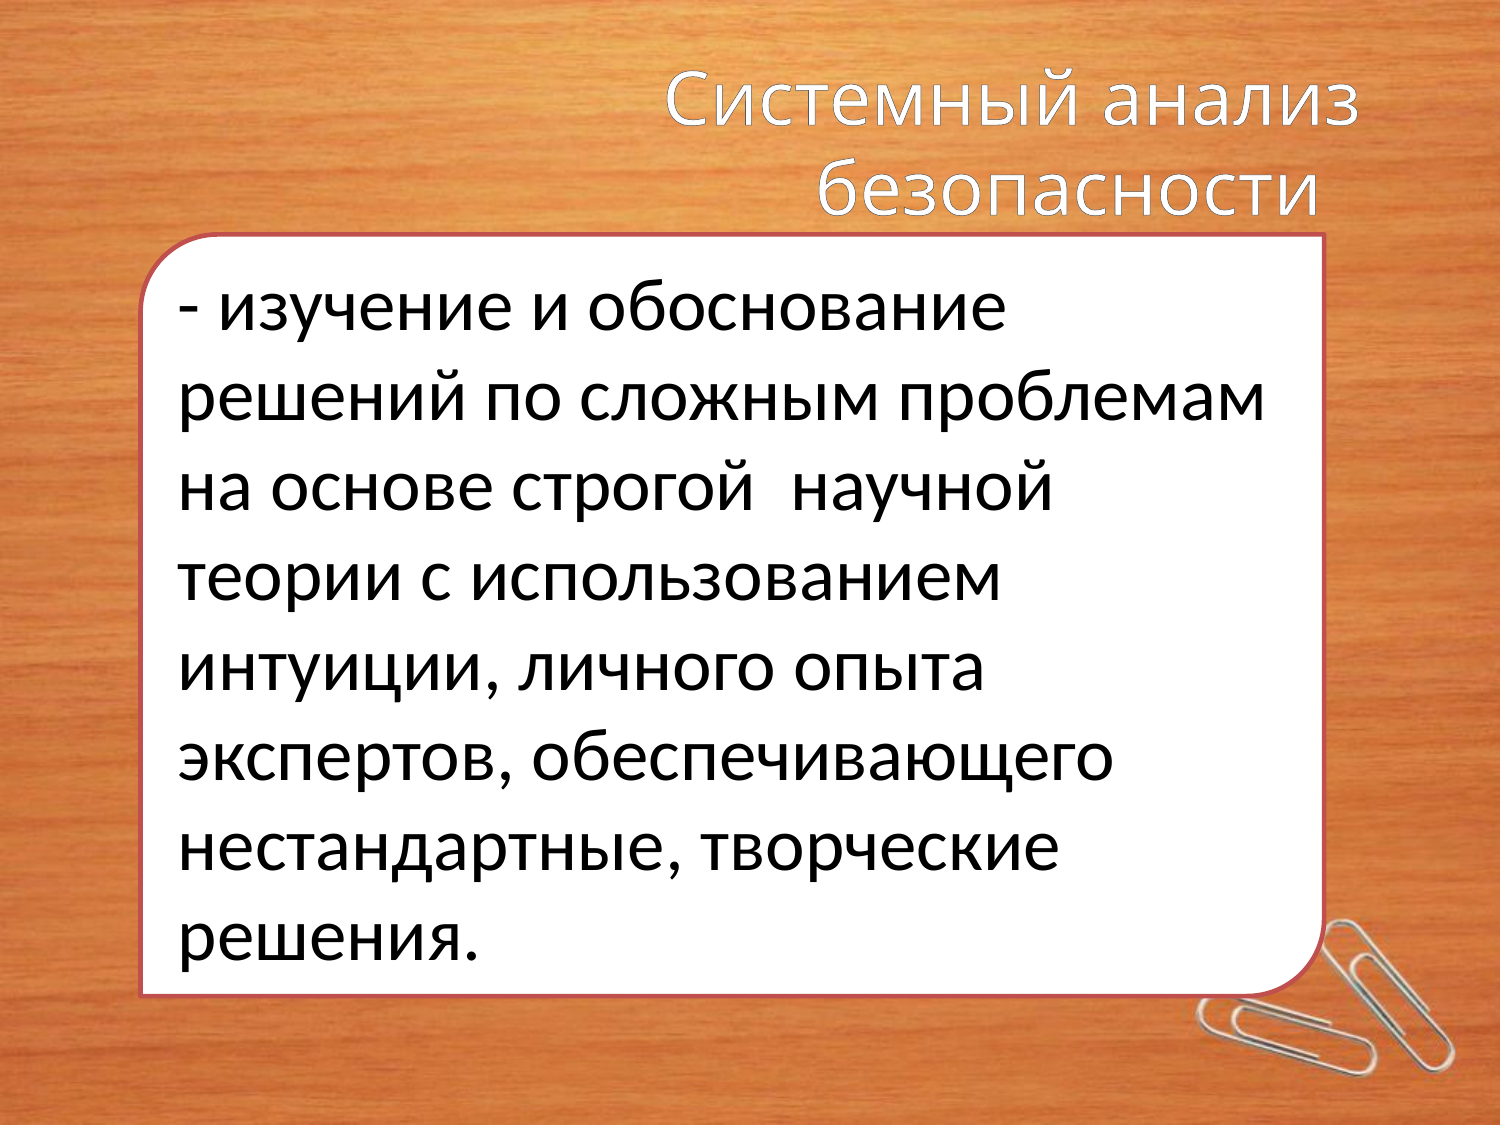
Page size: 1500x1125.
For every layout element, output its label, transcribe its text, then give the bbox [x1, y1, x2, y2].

text_box - изучение и обоснование решений по сложным проблемам на основе строгой научной теории с использованием интуиции, личного опыта экспертов, обеспечивающего нестандартные, творческие решения. [138, 232, 1327, 999]
picture [0, 0, 1500, 1125]
text_box Системный анализ безопасности [234, 42, 1376, 238]
